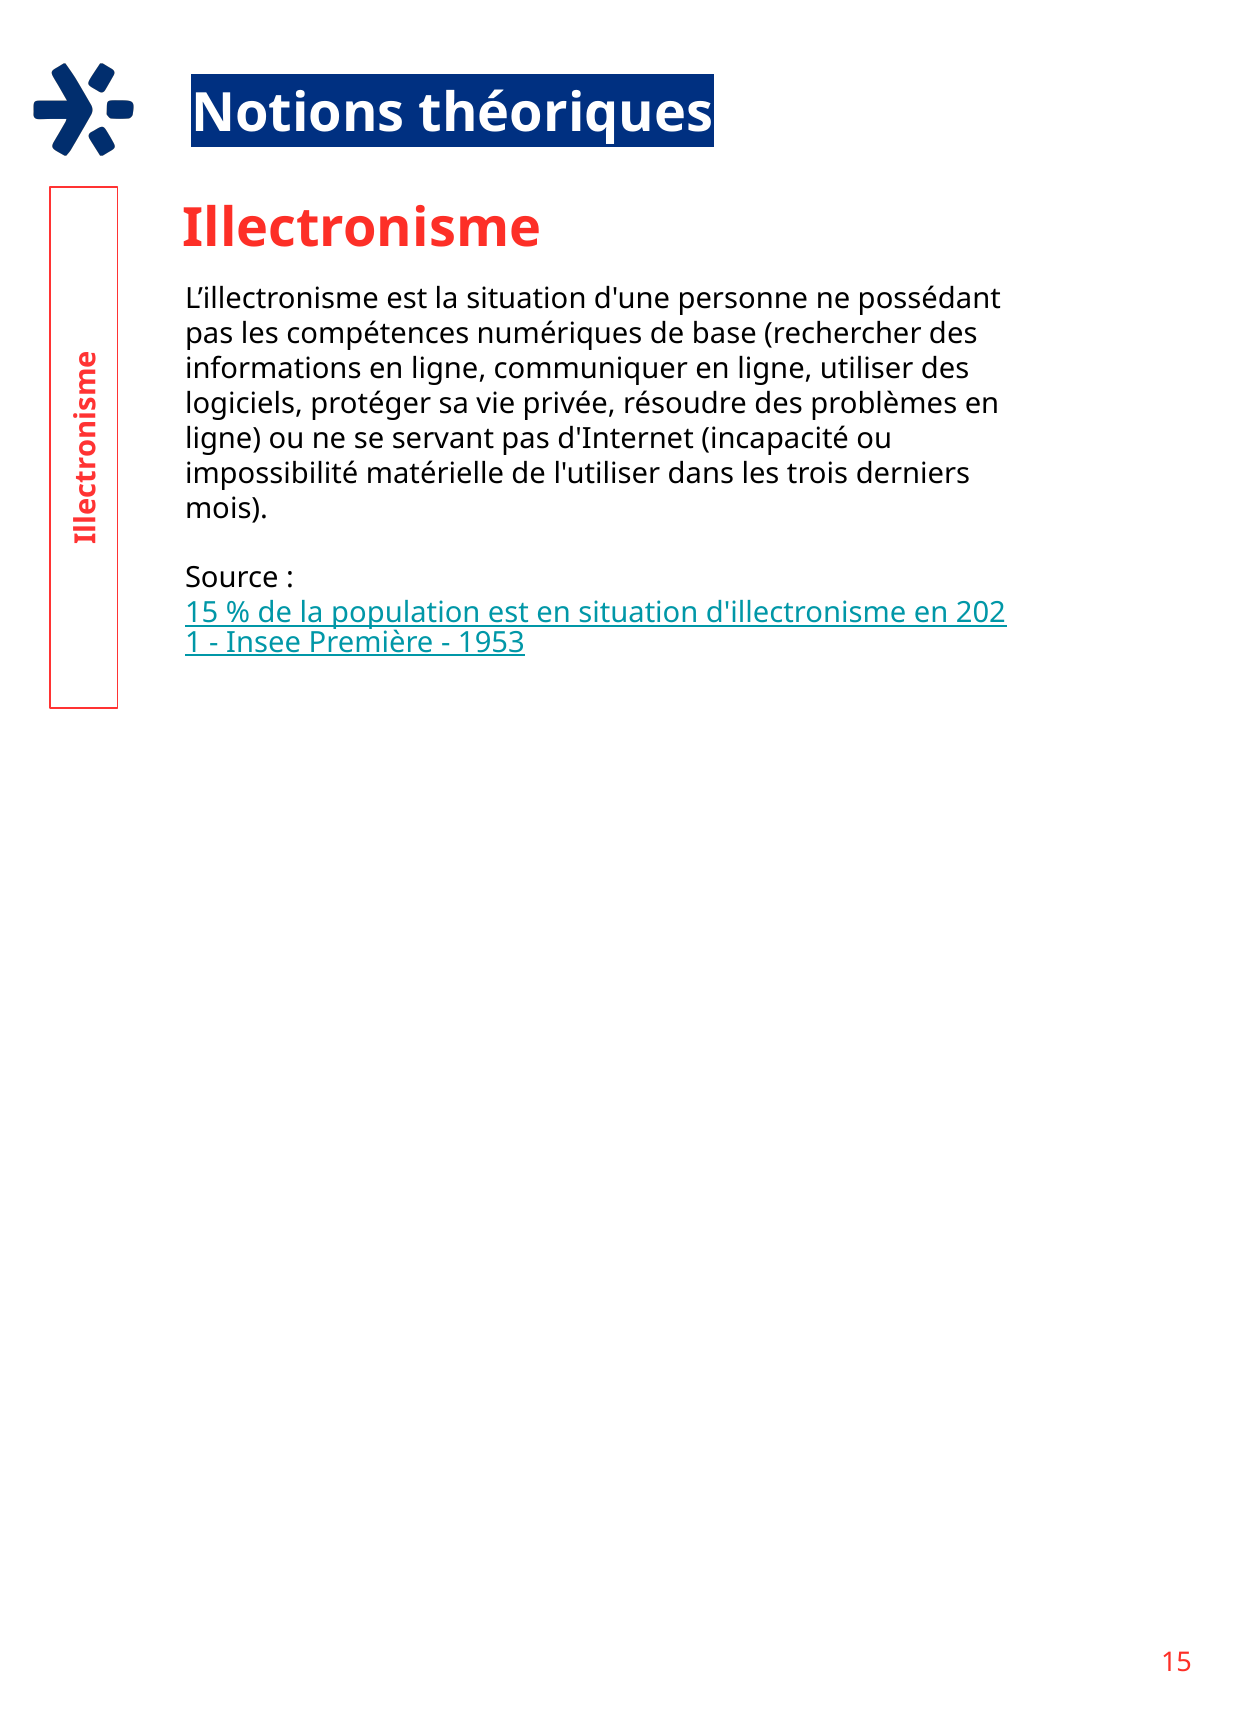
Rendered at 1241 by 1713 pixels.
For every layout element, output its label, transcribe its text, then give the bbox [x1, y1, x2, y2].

text_box Notions théoriques [185, 71, 1241, 148]
text_box L’illectronisme est la situation d'une personne ne possédant pas les compétences numériques de base (rechercher des informations en ligne, communiquer en ligne, utiliser des logiciels, protéger sa vie privée, résoudre des problèmes en ligne) ou ne se servant pas d'Internet (incapacité ou impossibilité matérielle de l'utiliser dans les trois derniers mois). Source : 15 % de la population est en situation d'illectronisme en 2021 - Insee Première - 1953 [169, 264, 1028, 649]
slide_number ‹#› [1136, 1621, 1211, 1705]
text_box Illectronisme [49, 187, 118, 709]
picture [32, 61, 135, 157]
text_box Illectronisme [177, 187, 1157, 264]
